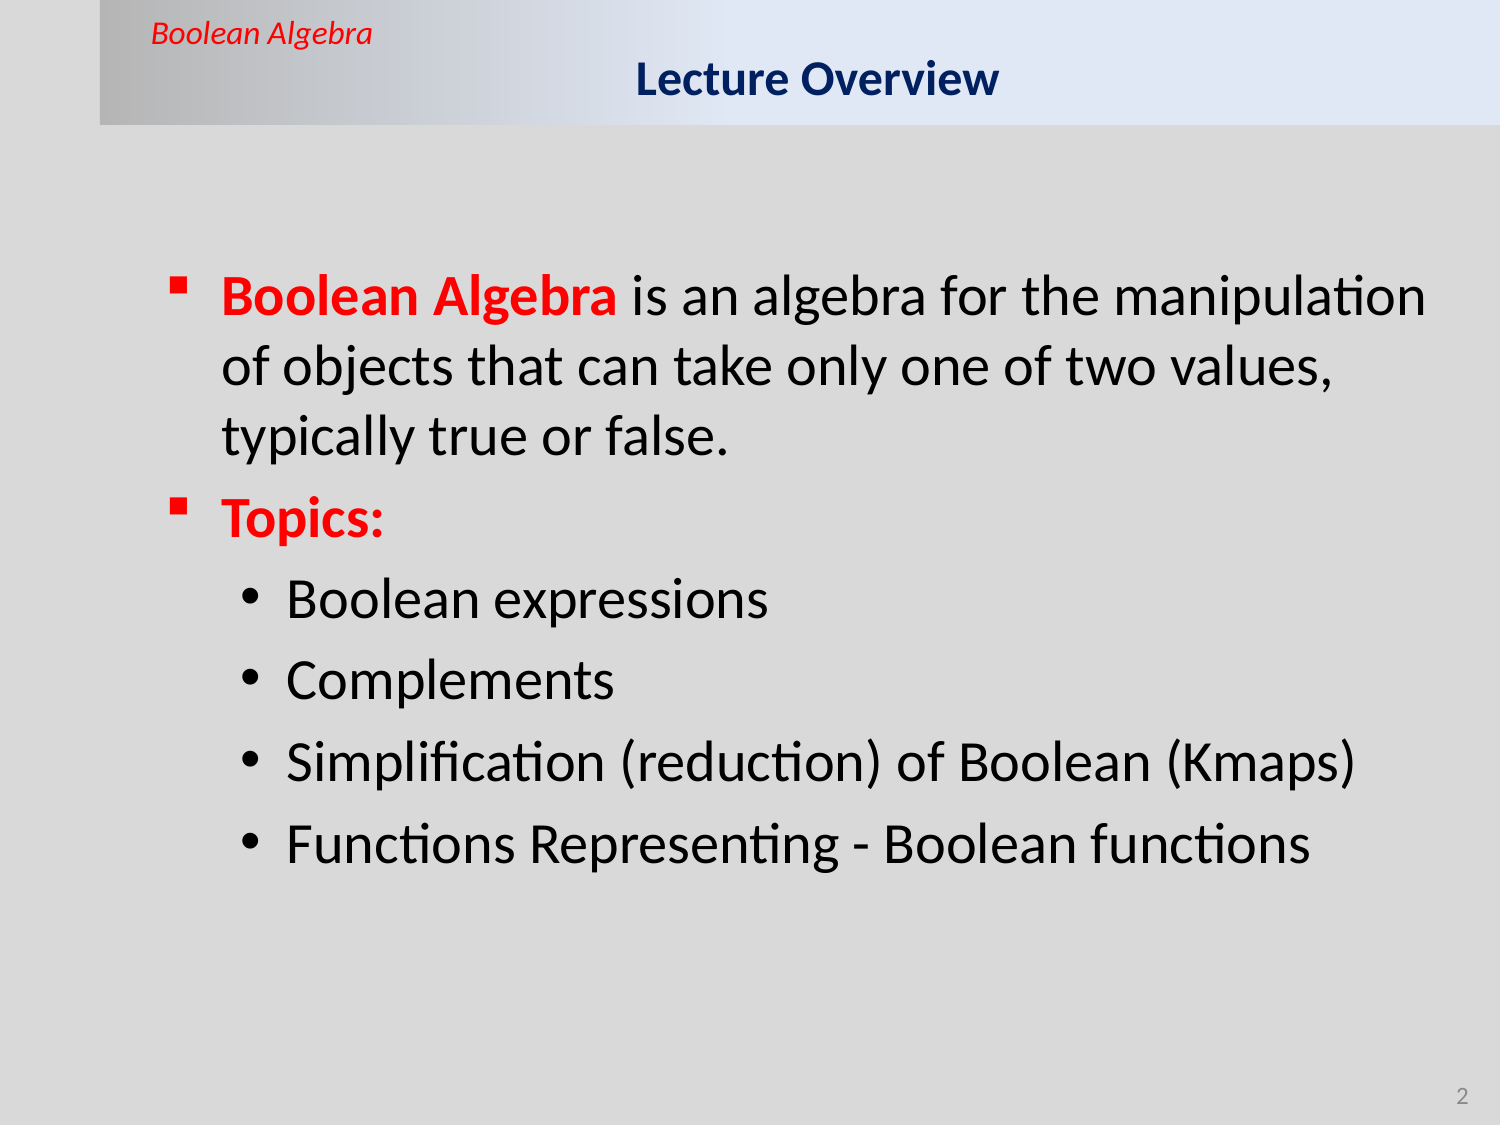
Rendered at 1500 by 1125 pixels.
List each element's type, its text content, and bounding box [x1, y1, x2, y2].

title Lecture Overview [135, 37, 1500, 113]
text_box Boolean Algebra [135, 0, 625, 50]
list Boolean Algebra is an algebra for the manipulation of objects that can take only one of two values, typically true or false. Topics: Boolean expressions Complements Simplification (reduction) of Boolean (Kmaps) Functions Representing - Boolean functions [150, 249, 1488, 993]
